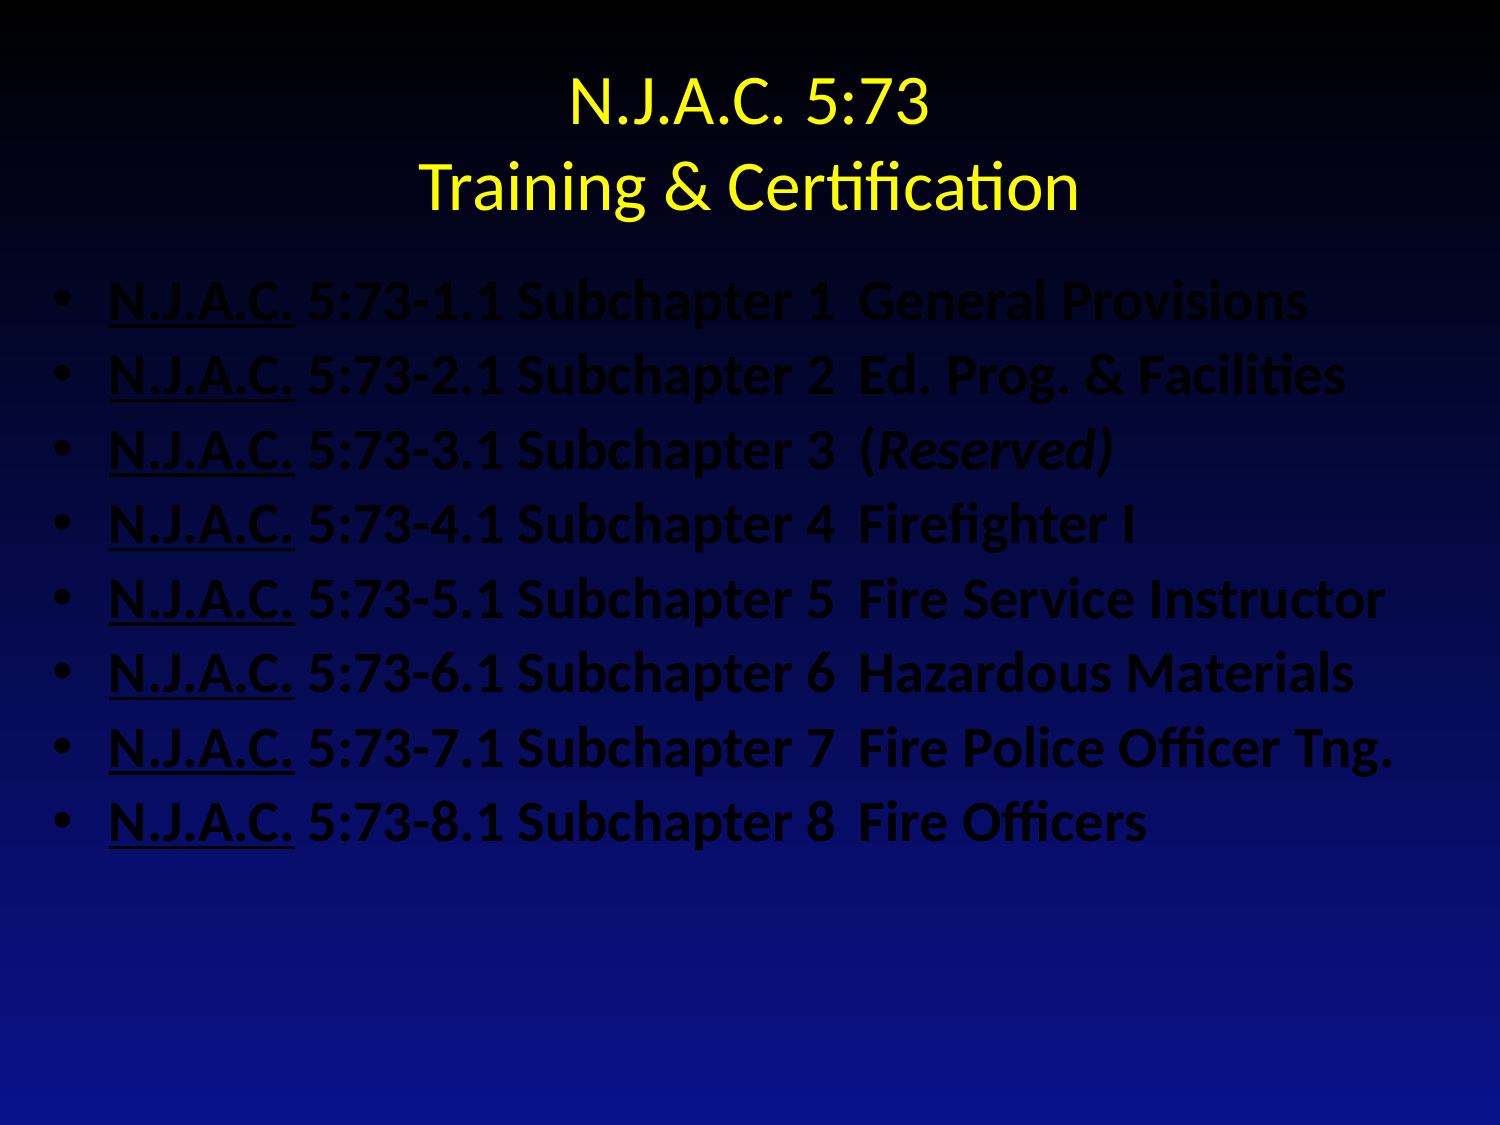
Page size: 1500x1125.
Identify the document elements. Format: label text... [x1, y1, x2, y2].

title N.J.A.C. 5:73 Training & Certification [75, 45, 1425, 233]
list N.J.A.C. 5:73-1.1 Subchapter 1 General Provisions N.J.A.C. 5:73-2.1 Subchapter 2 Ed. Prog. & Facilities N.J.A.C. 5:73-3.1 Subchapter 3 (Reserved) N.J.A.C. 5:73-4.1 Subchapter 4 Firefighter I N.J.A.C. 5:73-5.1 Subchapter 5 Fire Service Instructor N.J.A.C. 5:73-6.1 Subchapter 6 Hazardous Materials N.J.A.C. 5:73-7.1 Subchapter 7 Fire Police Officer Tng. N.J.A.C. 5:73-8.1 Subchapter 8 Fire Officers [37, 262, 1463, 1005]
